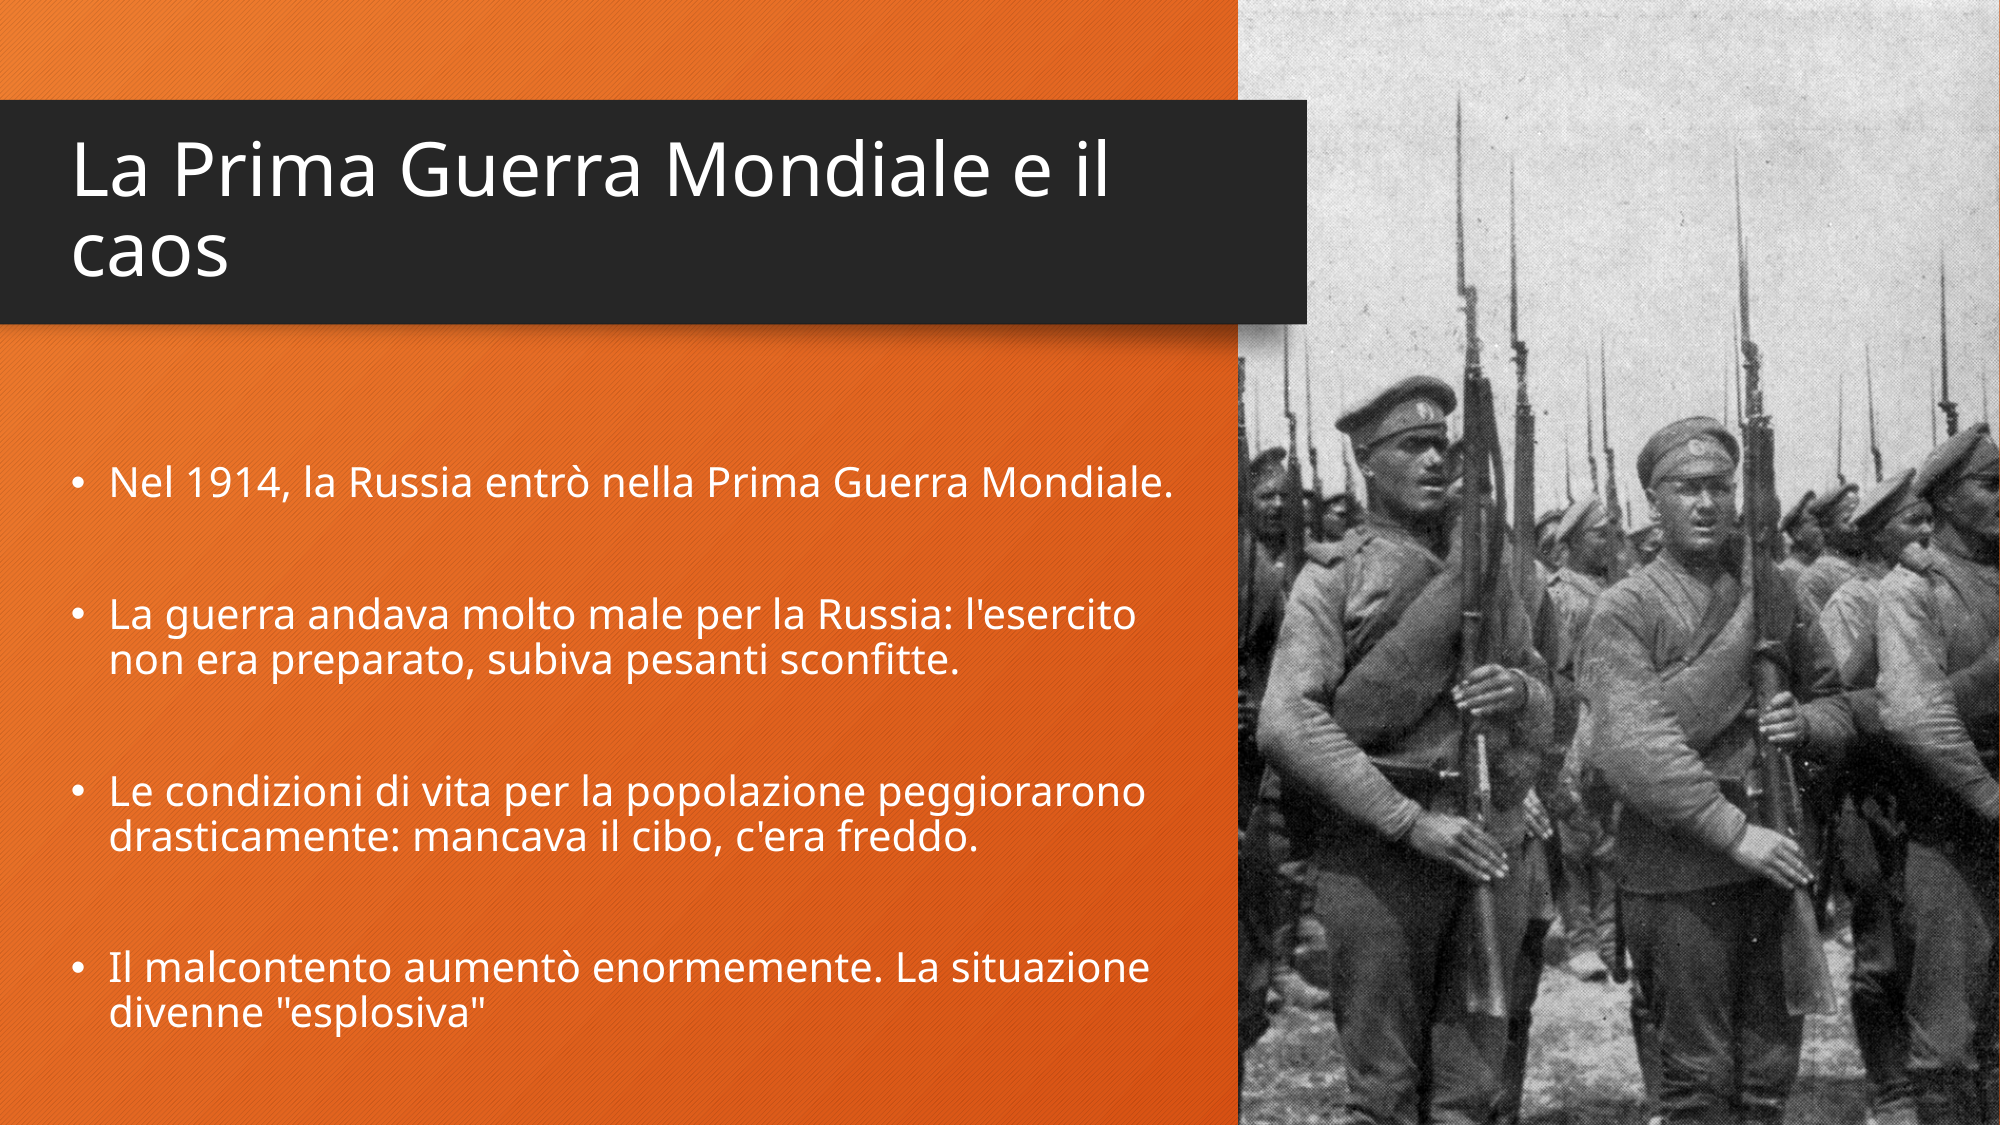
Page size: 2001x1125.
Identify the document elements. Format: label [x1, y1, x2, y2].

picture [0, 0, 2000, 1125]
text_box [0, 0, 1237, 322]
text_box [0, 377, 1237, 1125]
